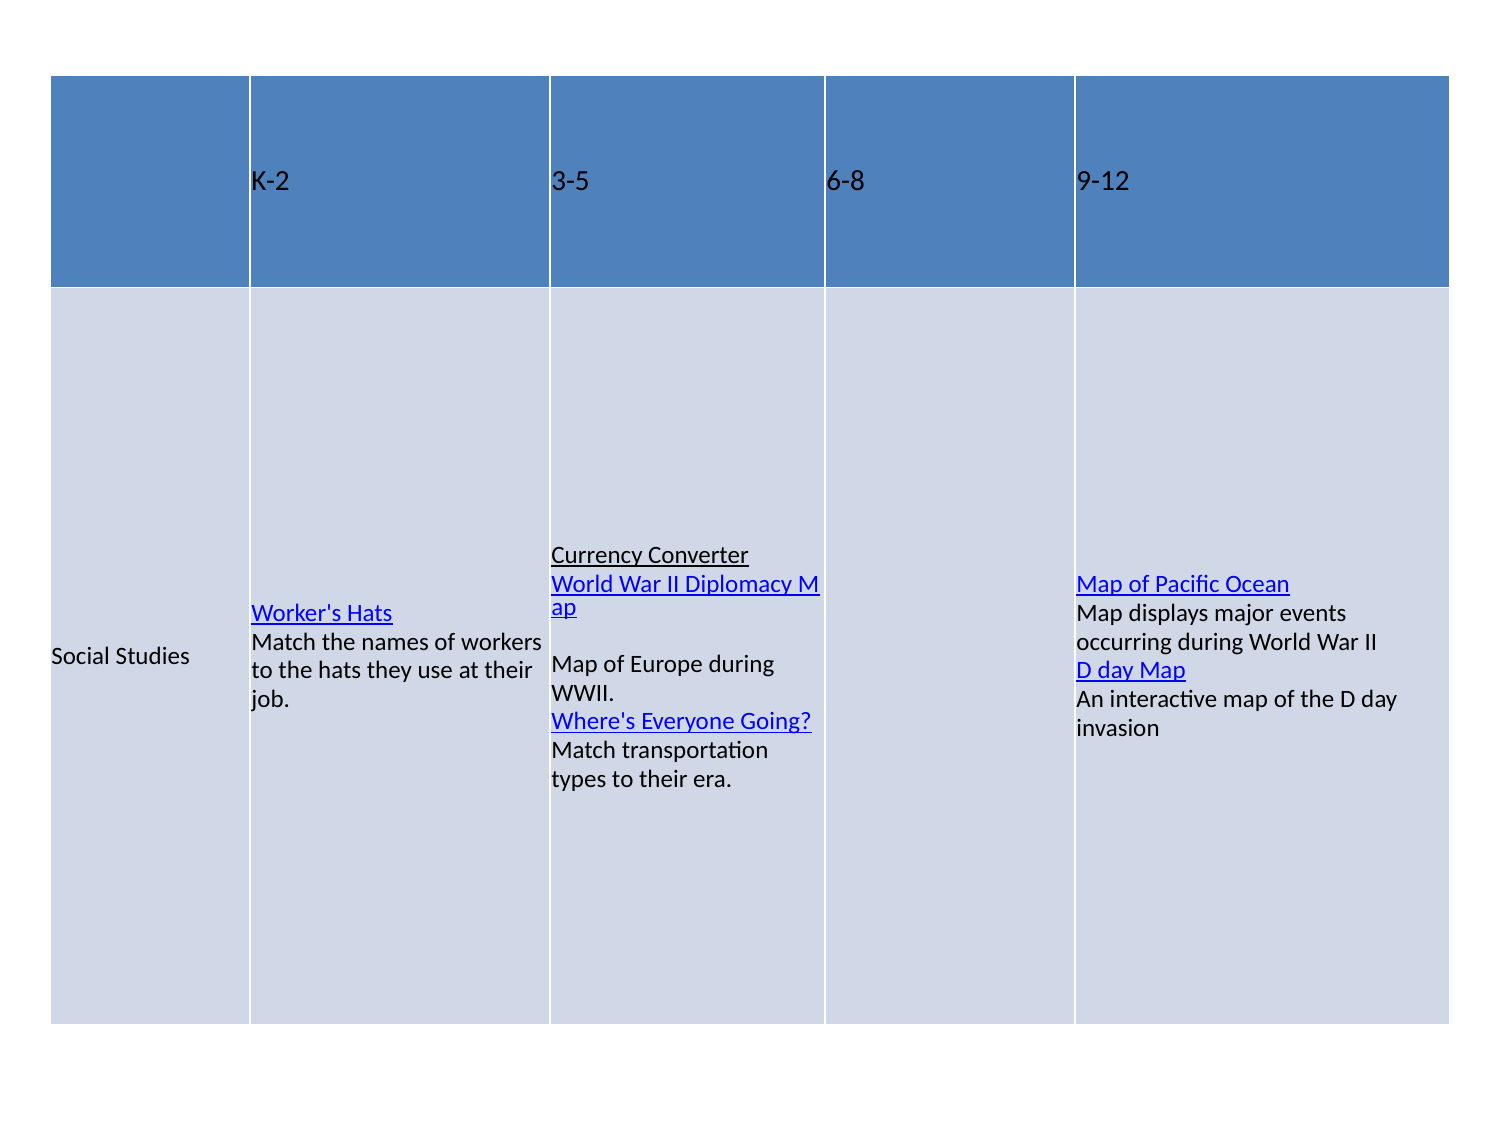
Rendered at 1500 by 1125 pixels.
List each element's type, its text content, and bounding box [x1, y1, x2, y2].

table_cell [826, 288, 1074, 1024]
table_header 6-8 [826, 76, 1074, 287]
table_cell Currency Converter World War II Diplomacy Map Map of Europe during WWII. Where's Everyone Going? Match transportation types to their era. [551, 288, 824, 1024]
table_header 9-12 [1076, 76, 1449, 287]
table_cell Worker's Hats Match the names of workers to the hats they use at their job. [251, 288, 549, 1024]
table_header [51, 76, 249, 287]
table_header K-2 [251, 76, 549, 287]
table_header 3-5 [551, 76, 824, 287]
table_cell Social Studies [51, 288, 249, 1024]
table_cell Map of Pacific Ocean Map displays major events occurring during World War II D day Map An interactive map of the D day invasion [1076, 288, 1449, 1024]
